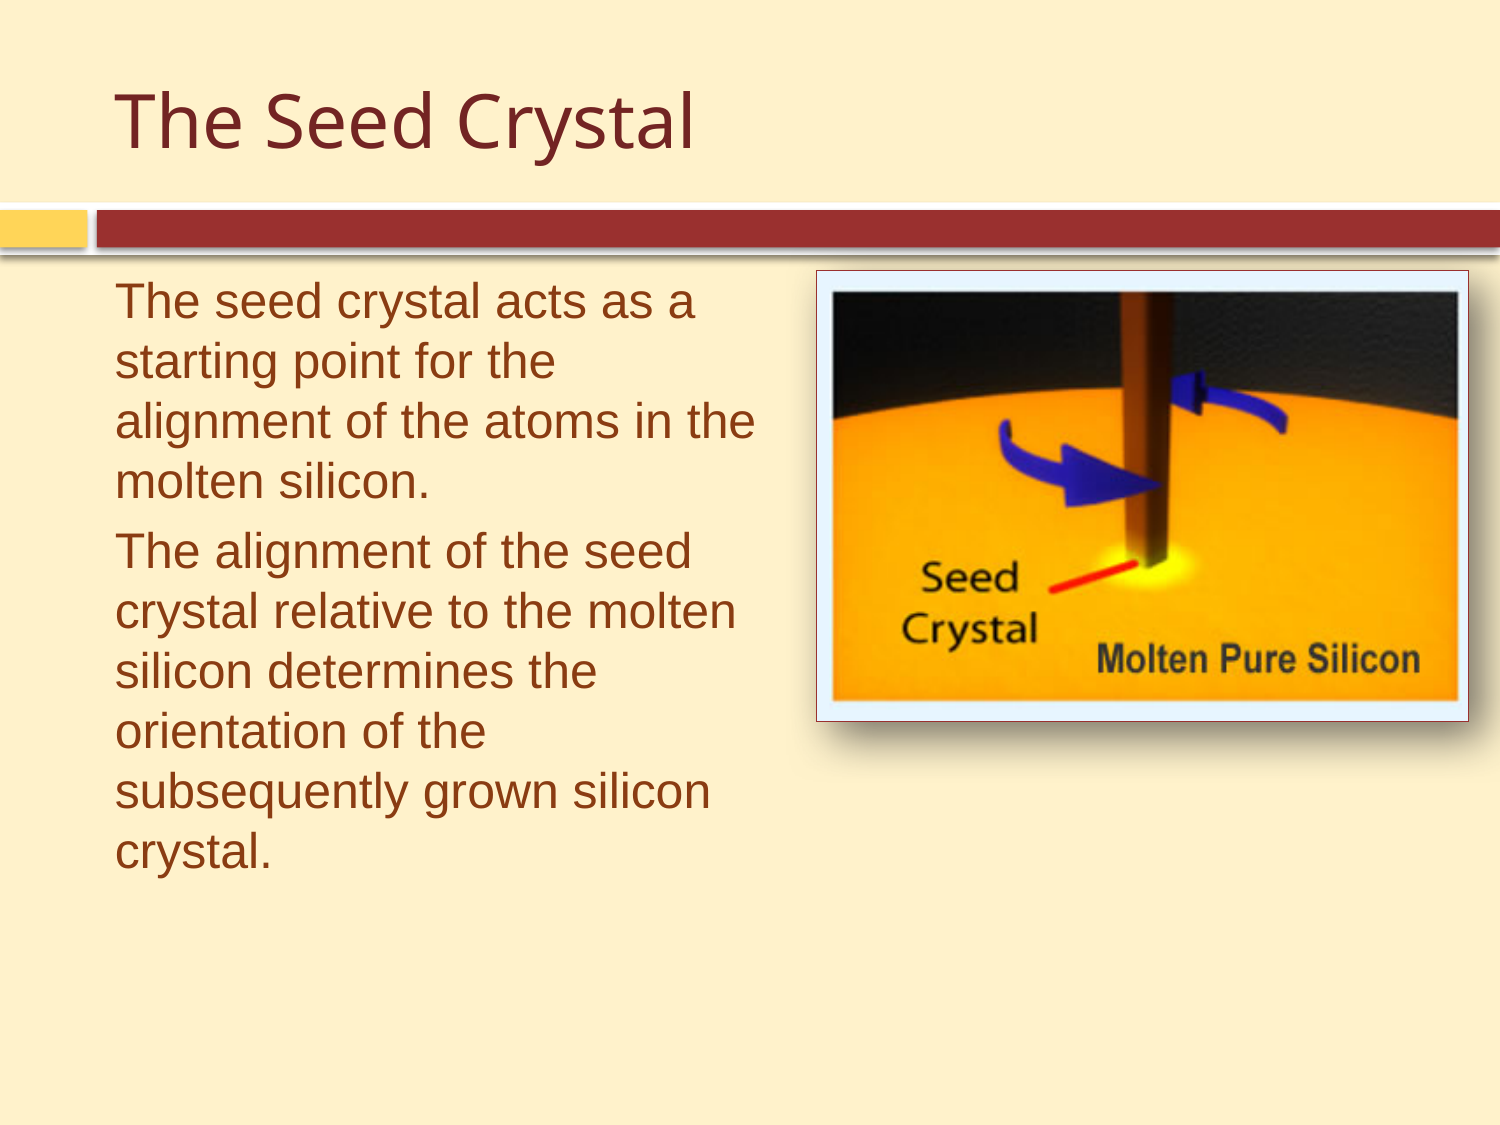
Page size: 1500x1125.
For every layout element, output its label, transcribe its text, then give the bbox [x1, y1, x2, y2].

list The seed crystal acts as a starting point for the alignment of the atoms in the molten silicon. The alignment of the seed crystal relative to the molten silicon determines the orientation of the subsequently grown silicon crystal. [99, 260, 790, 1011]
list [816, 269, 1469, 722]
title The Seed Crystal [99, 37, 1438, 200]
